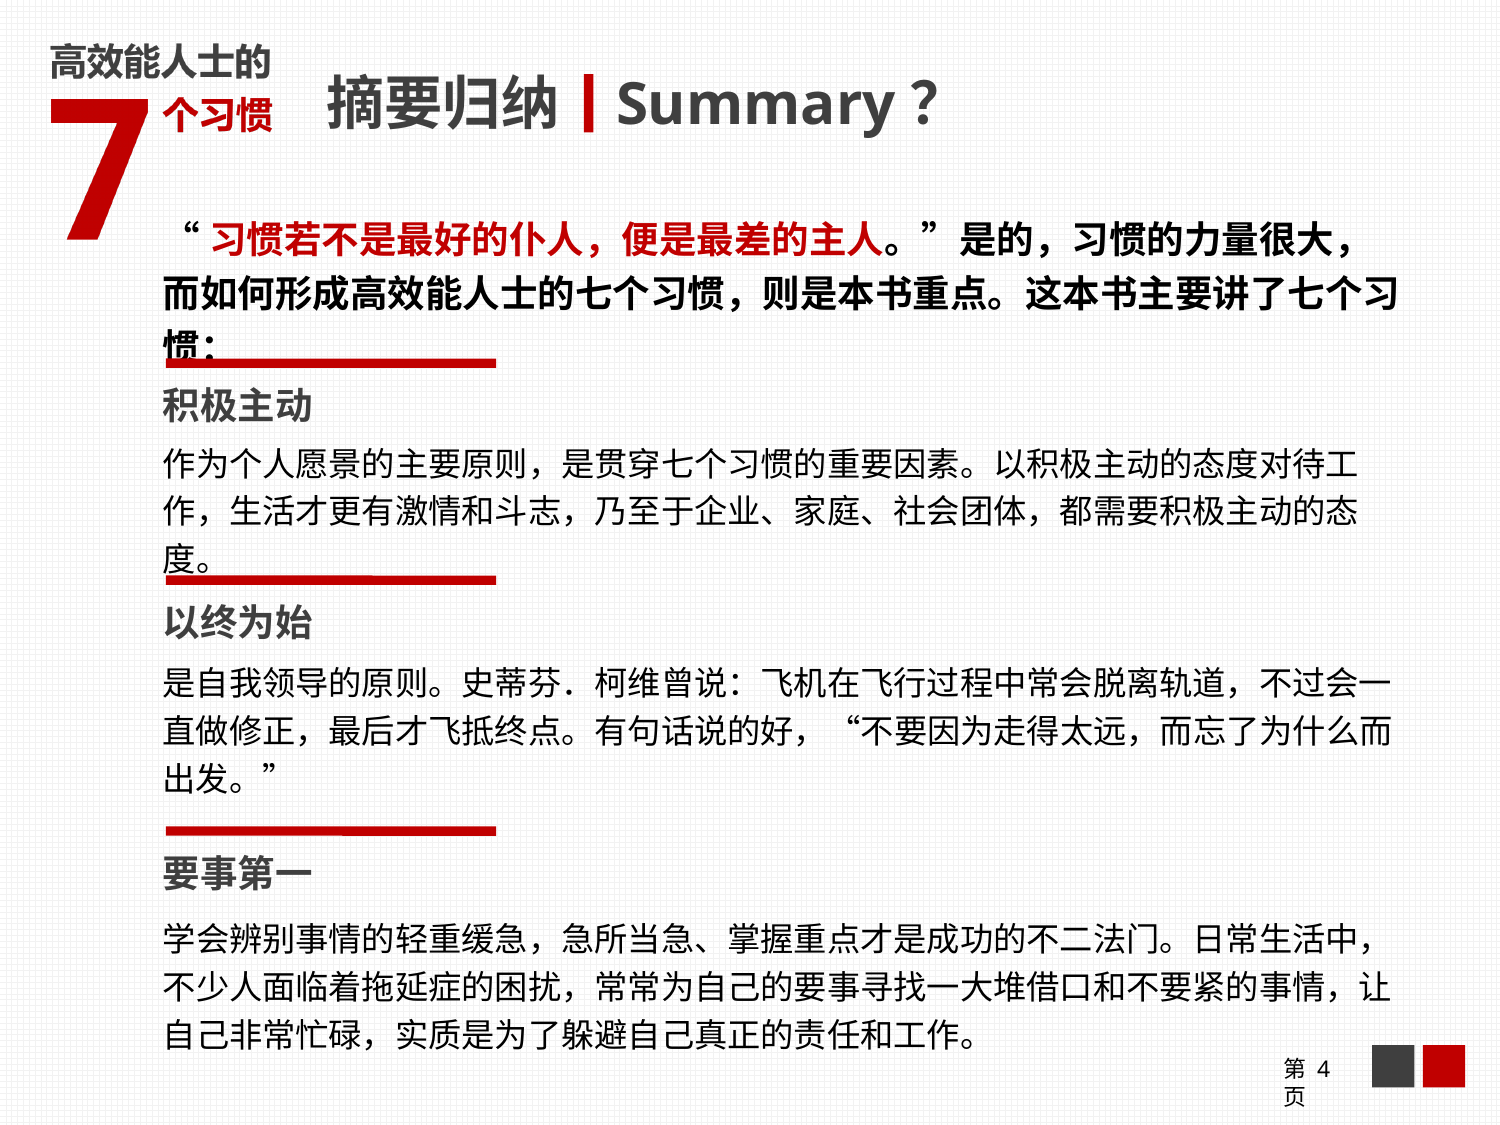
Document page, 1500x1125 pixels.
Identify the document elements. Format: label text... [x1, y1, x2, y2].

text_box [311, 58, 1025, 145]
text_box “习惯若不是最好的仆人，便是最差的主人。”是的，习惯的力量很大，而如何形成高效能人士的七个习惯，则是本书重点。这本书主要讲了七个习惯： [300, 200, 1423, 325]
text_box [1422, 1045, 1466, 1088]
text_box [1373, 1067, 1415, 1088]
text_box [147, 830, 1415, 1060]
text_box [147, 362, 1415, 536]
picture [0, 5, 296, 395]
text_box 第 4 页 [1268, 1069, 1373, 1091]
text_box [147, 579, 1424, 804]
